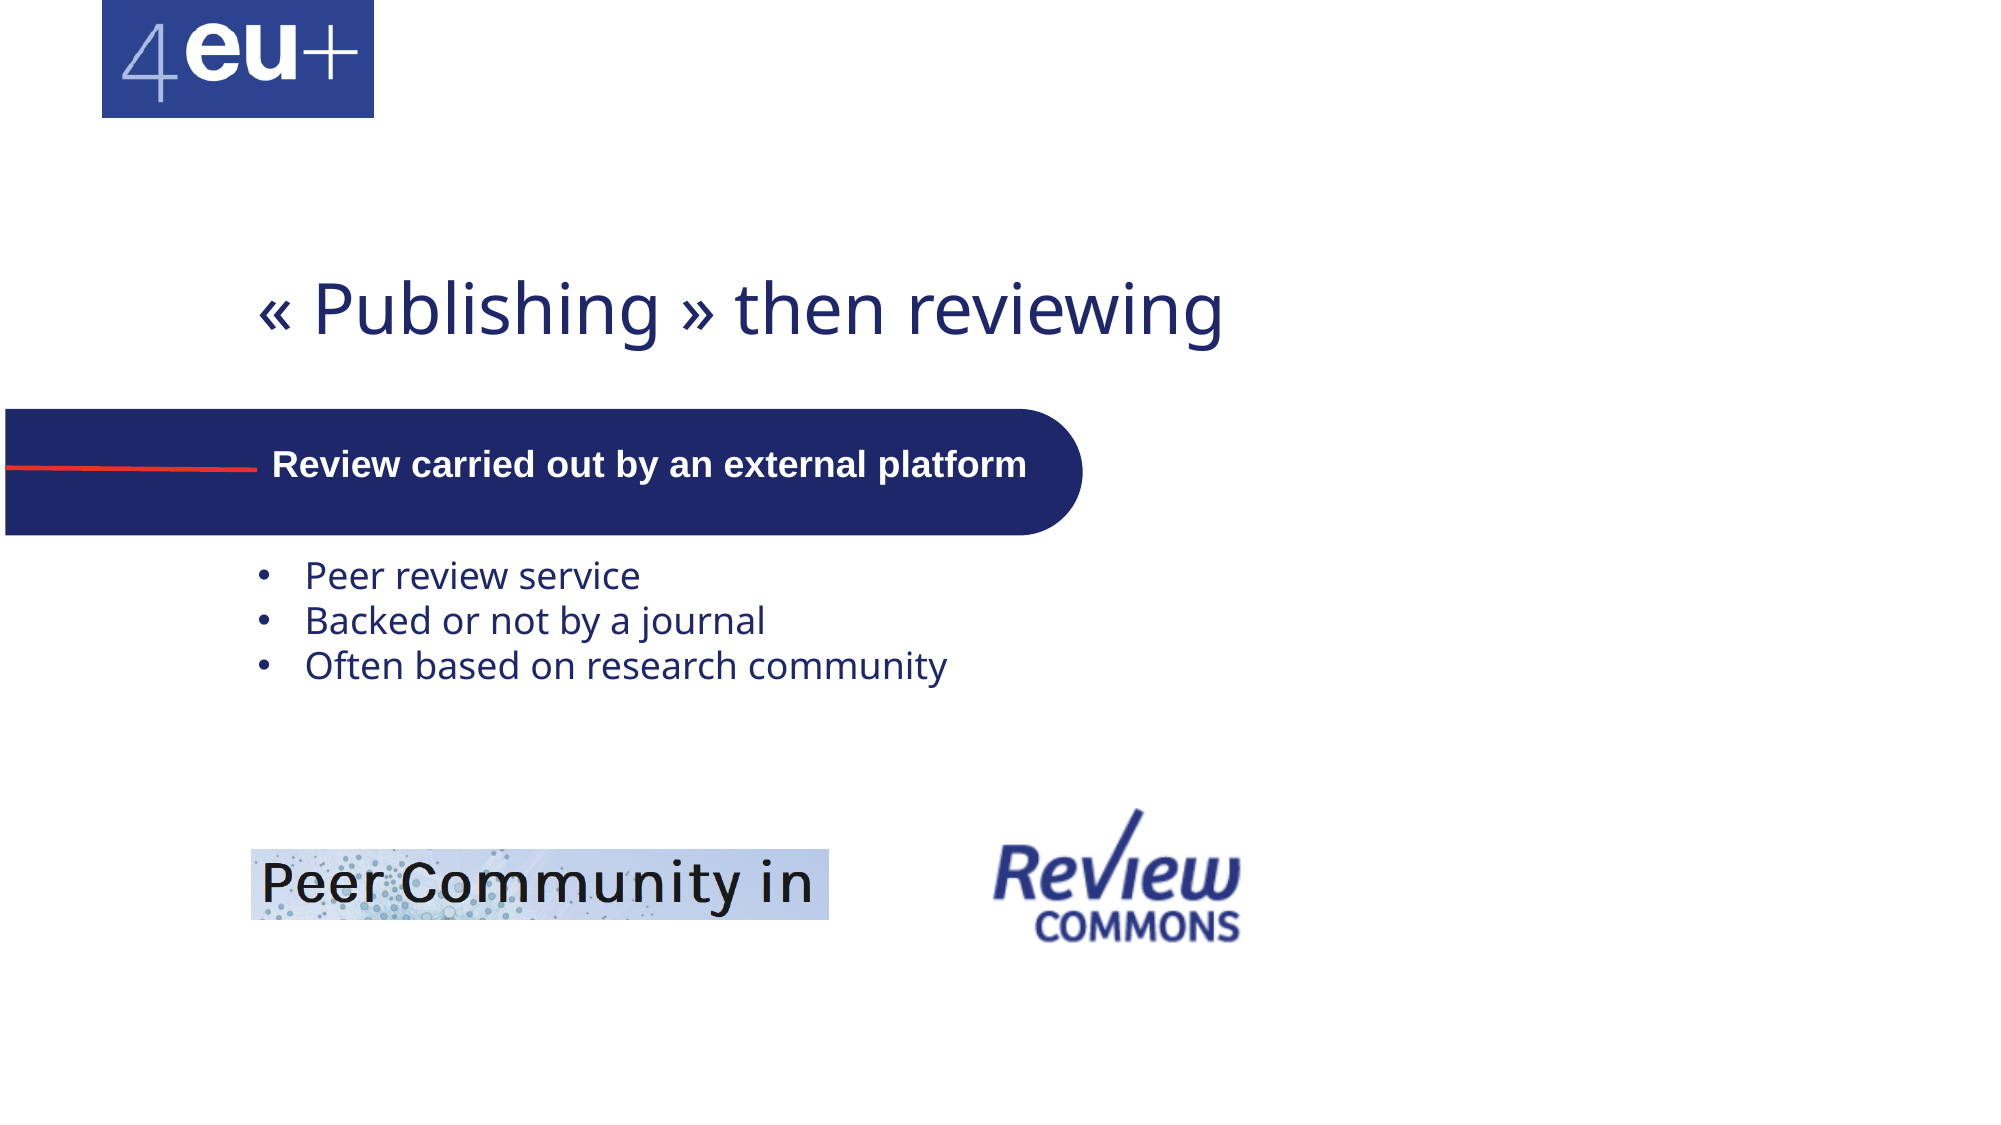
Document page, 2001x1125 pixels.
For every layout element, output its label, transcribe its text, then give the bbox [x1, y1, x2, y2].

text_box [3, 406, 1071, 468]
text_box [5, 467, 258, 471]
list Peer review service Backed or not by a journal Often based on research community [251, 552, 1906, 1035]
picture [102, 0, 374, 118]
text_box Review carried out by an external platform [257, 432, 1230, 493]
picture [251, 848, 830, 921]
text_box [3, 476, 1082, 538]
picture [976, 804, 1283, 965]
title « Publishing » then reviewing [251, 162, 1900, 350]
